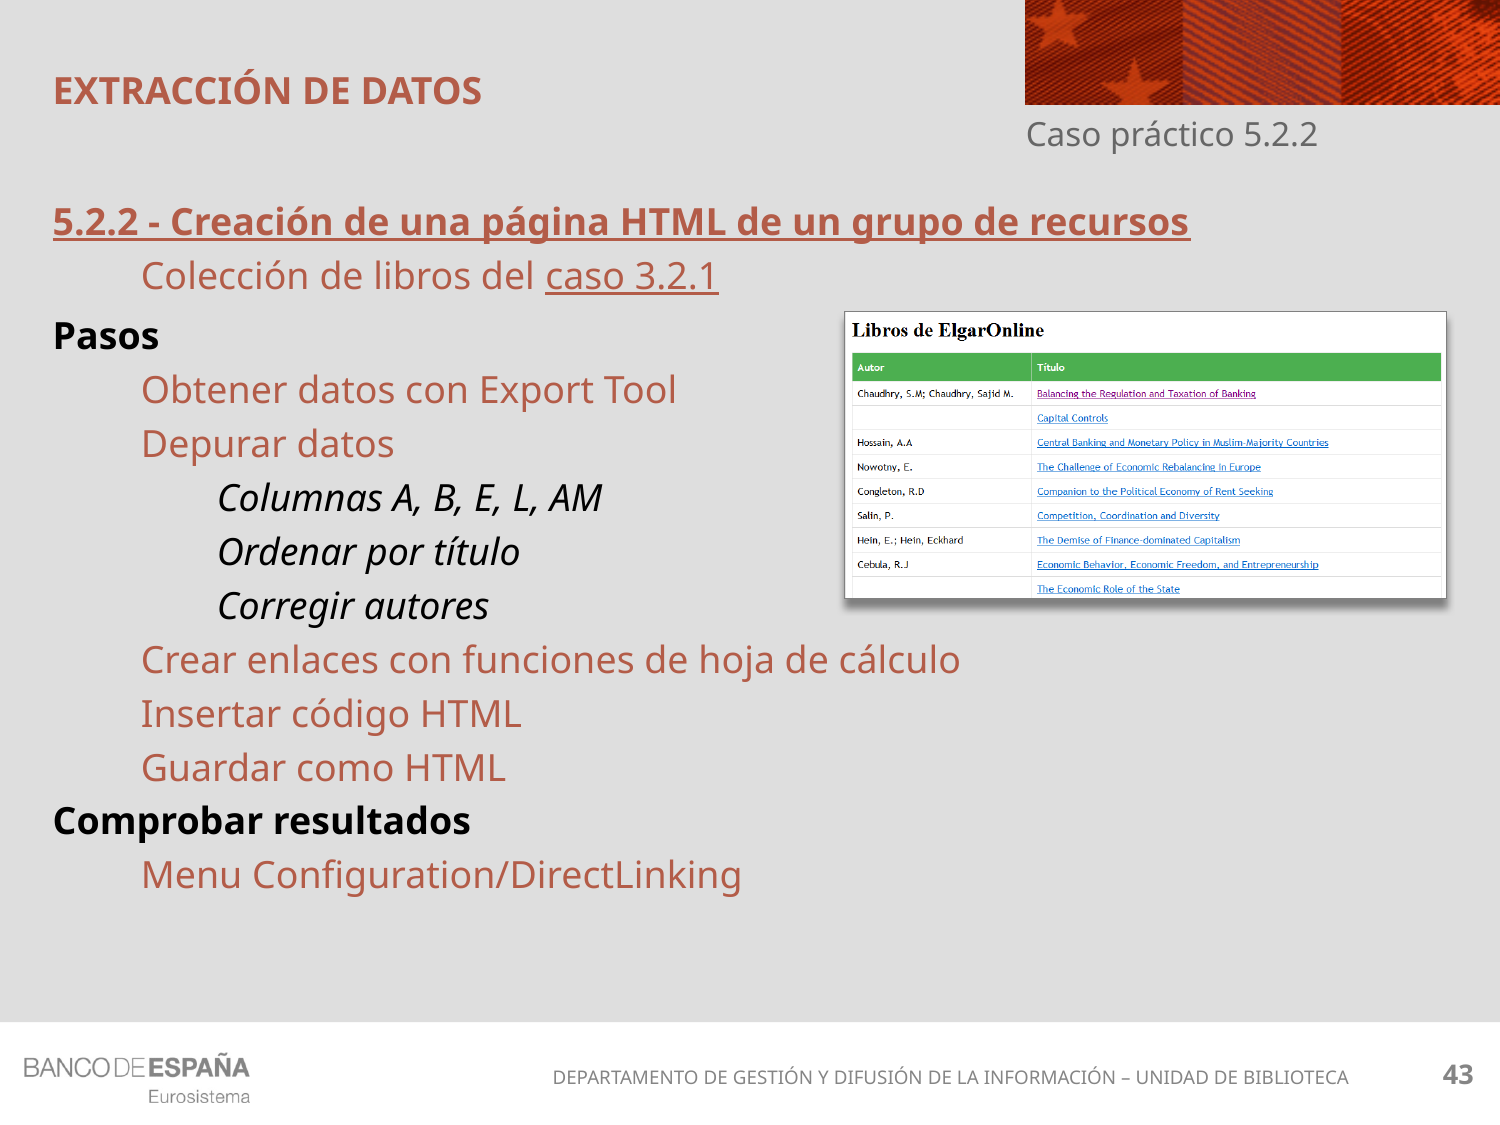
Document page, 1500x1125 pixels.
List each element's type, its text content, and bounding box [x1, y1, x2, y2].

slide_number 43 [1415, 1050, 1474, 1098]
list Caso práctico 5.2.2 [1025, 108, 1500, 164]
title EXTRACCIÓN DE DATOS [37, 18, 1011, 162]
picture [24, 1052, 250, 1103]
picture [844, 310, 1447, 599]
list 5.2.2 - Creación de una página HTML de un grupo de recursos Colección de libros del caso 3.2.1 Pasos Obtener datos con Export Tool Depurar datos Columnas A, B, E, L, AM Ordenar por título Corregir autores Crear enlaces con funciones de hoja de cálculo Insertar código HTML Guardar como HTML Comprobar resultados Menu Configuration/DirectLinking [37, 196, 1445, 1012]
picture [1025, 0, 1500, 105]
